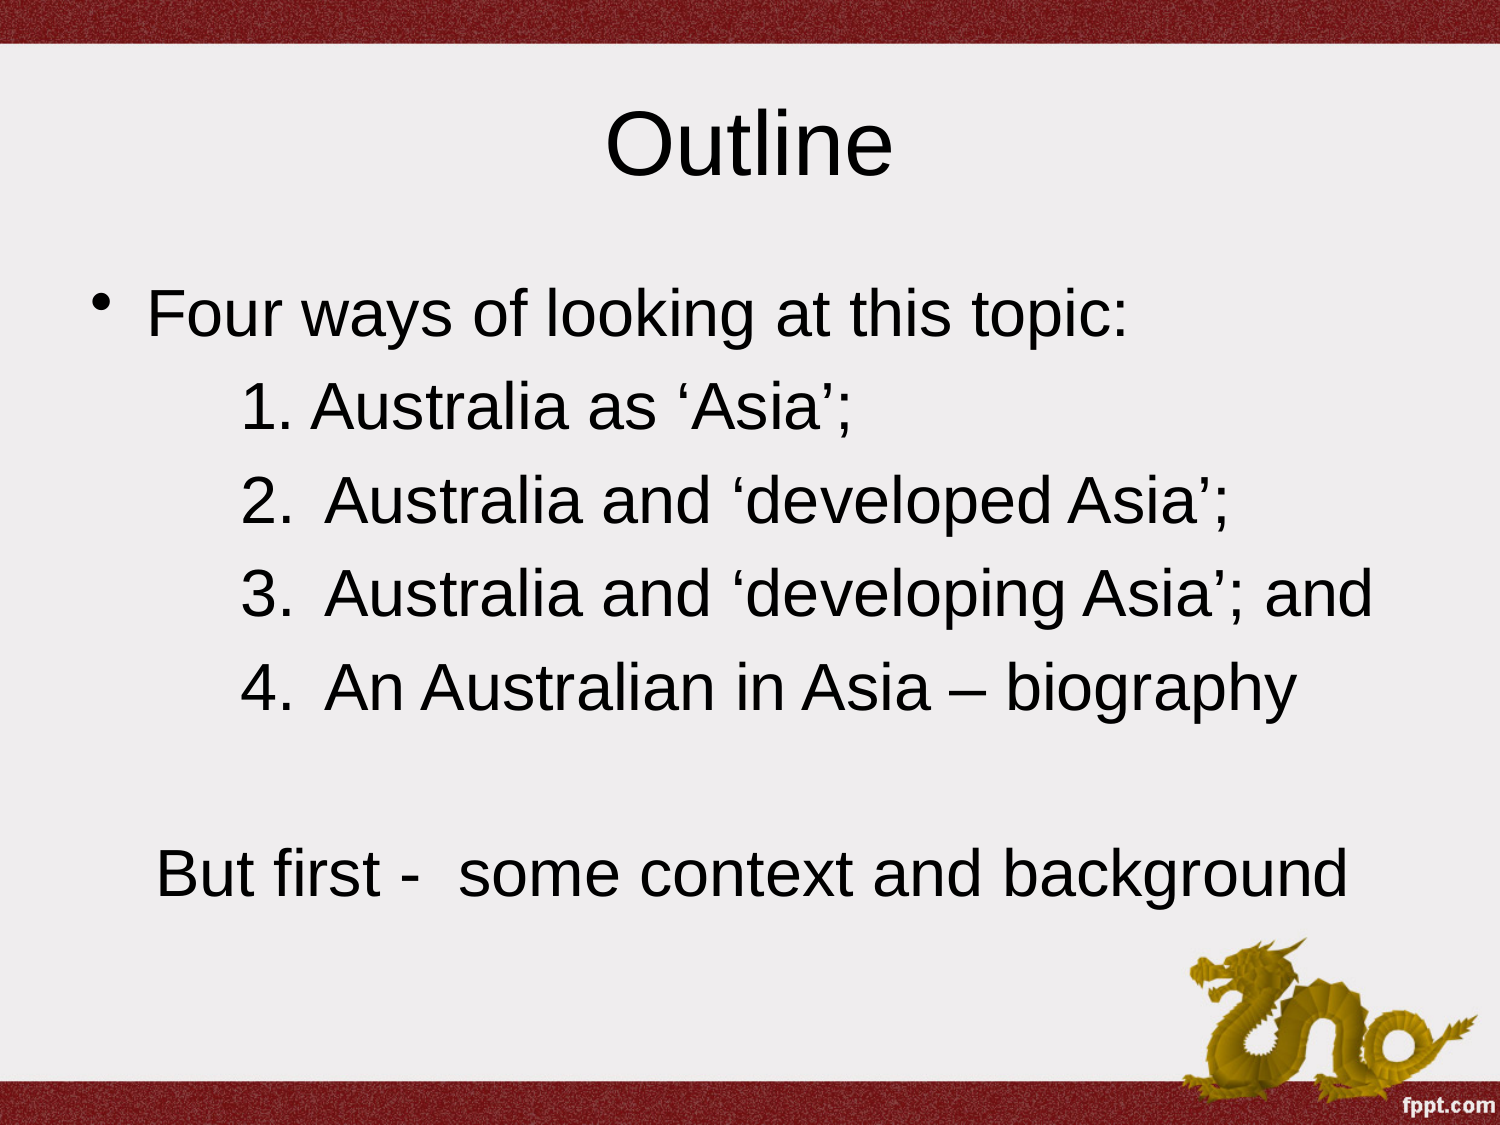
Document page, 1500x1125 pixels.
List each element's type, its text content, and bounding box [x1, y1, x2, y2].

list Four ways of looking at this topic: 1. Australia as ‘Asia’; Australia and ‘developed Asia’; Australia and ‘developing Asia’; and An Australian in Asia – biography But first - some context and background [74, 262, 1426, 1006]
picture [0, 0, 1500, 1125]
title Outline [74, 44, 1426, 233]
